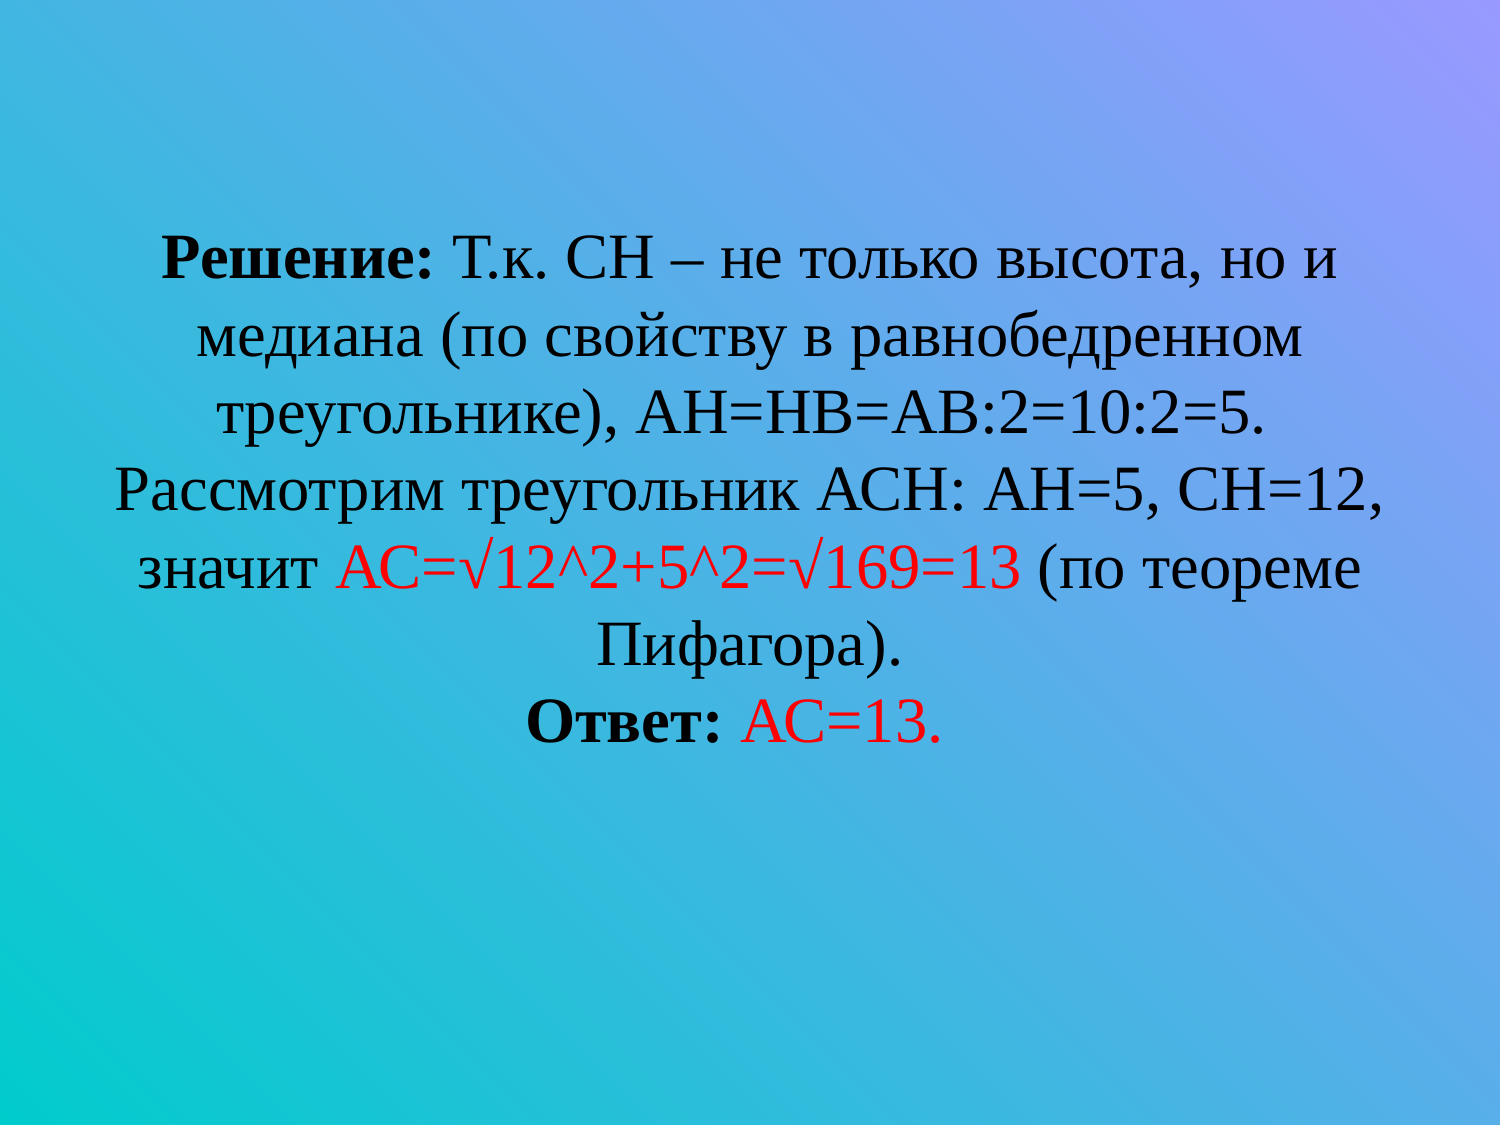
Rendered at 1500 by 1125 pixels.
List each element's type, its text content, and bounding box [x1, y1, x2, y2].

title Решение: Т.к. СН – не только высота, но и медиана (по свойству в равнобедренном треугольнике), АН=НВ=АВ:2=10:2=5. Рассмотрим треугольник АСН: АН=5, СН=12, значит АС=√12^2+5^2=√169=13 (по теореме Пифагора). Ответ: АС=13. [75, 45, 1425, 1035]
